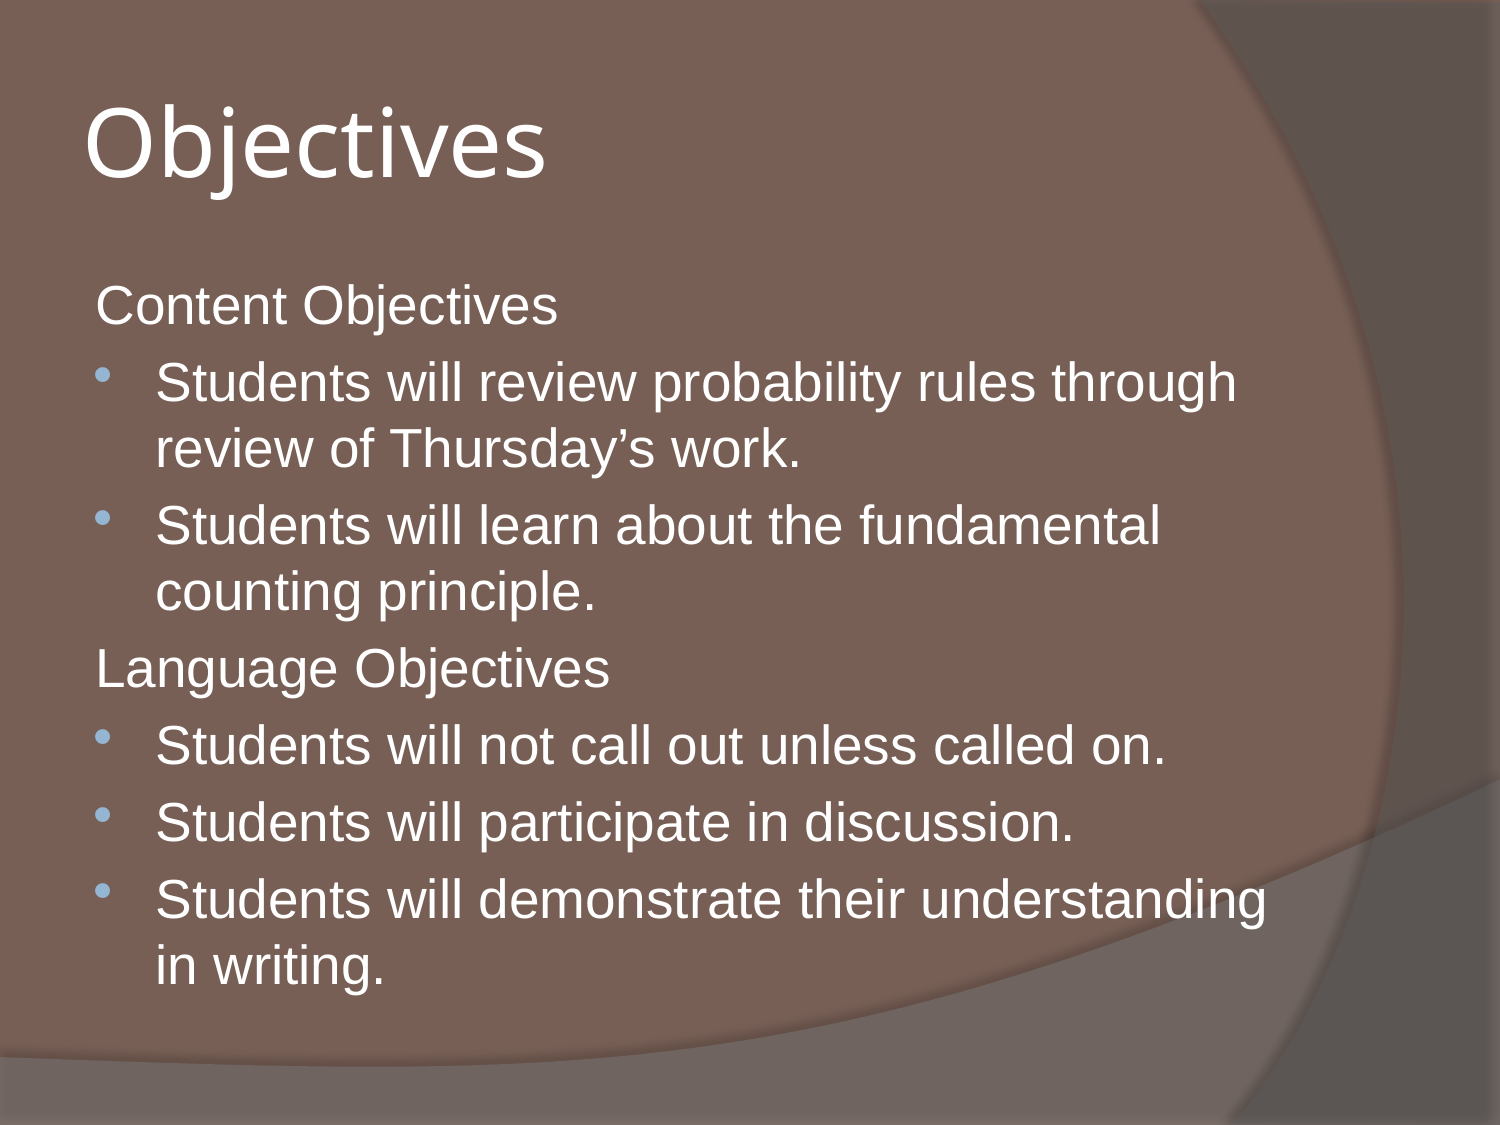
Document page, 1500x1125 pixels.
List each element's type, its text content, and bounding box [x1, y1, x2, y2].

title Objectives [75, 45, 1300, 233]
list Content Objectives Students will review probability rules through review of Thursday’s work. Students will learn about the fundamental counting principle. Language Objectives Students will not call out unless called on. Students will participate in discussion. Students will demonstrate their understanding in writing. [75, 262, 1300, 1005]
